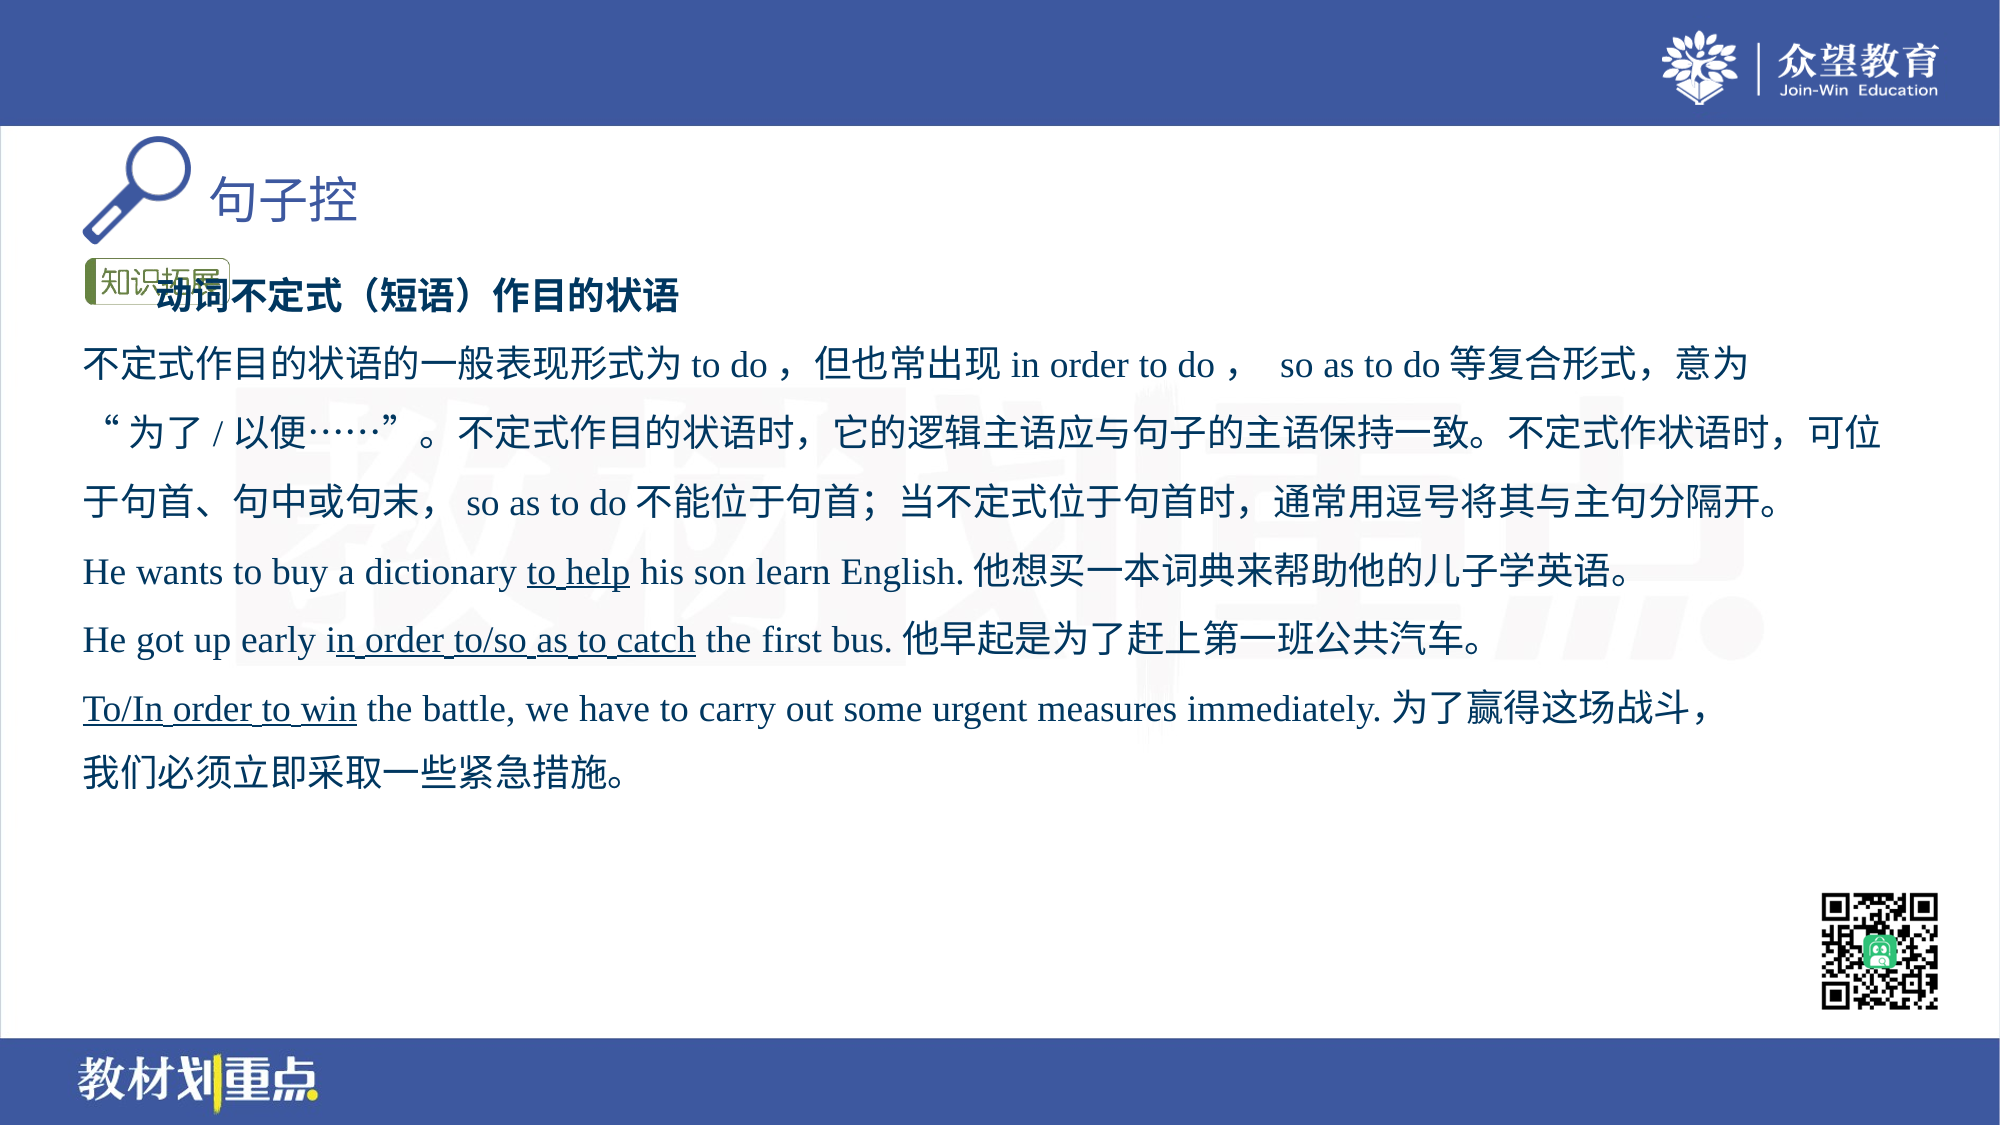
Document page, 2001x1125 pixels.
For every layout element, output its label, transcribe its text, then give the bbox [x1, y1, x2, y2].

text_box 动词不定式（短语）作目的状语 不定式作目的状语的一般表现形式为to do，但也常出现in order to do， so as to do等复合形式，意为 “为了/以便……”。不定式作目的状语时，它的逻辑主语应与句子的主语保持一致。不定式作状语时，可位 于句首、句中或句末，so as to do不能位于句首；当不定式位于句首时，通常用逗号将其与主句分隔开。 He wants to buy a dictionary to help his son learn English.他想买一本词典来帮助他的儿子学英语。 He got up early in order to/so as to catch the first bus.他早起是为了赶上第一班公共汽车。 To/In order to win the battle, we have to carry out some urgent measures immediately.为了赢得这场战斗， 我们必须立即采取一些紧急措施。 [82, 248, 1817, 787]
picture [0, 0, 2000, 1125]
